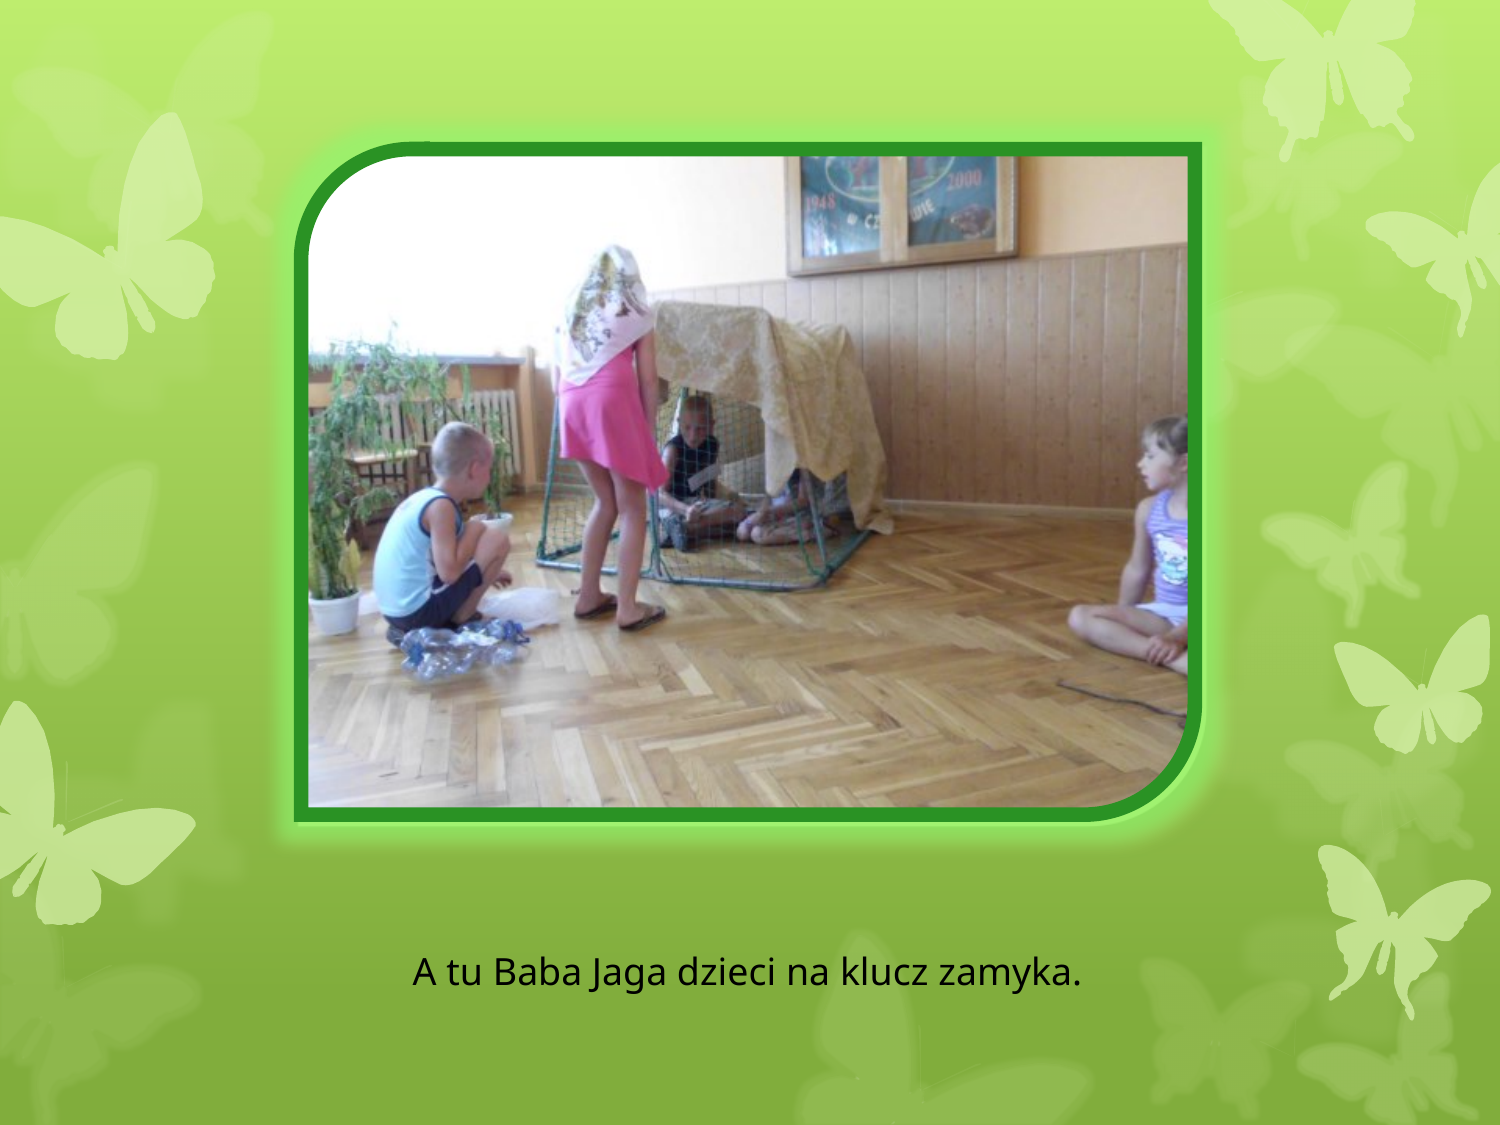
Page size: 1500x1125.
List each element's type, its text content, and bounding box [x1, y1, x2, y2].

picture [300, 148, 1196, 816]
text_box A tu Baba Jaga dzieci na klucz zamyka. [157, 940, 1339, 1001]
